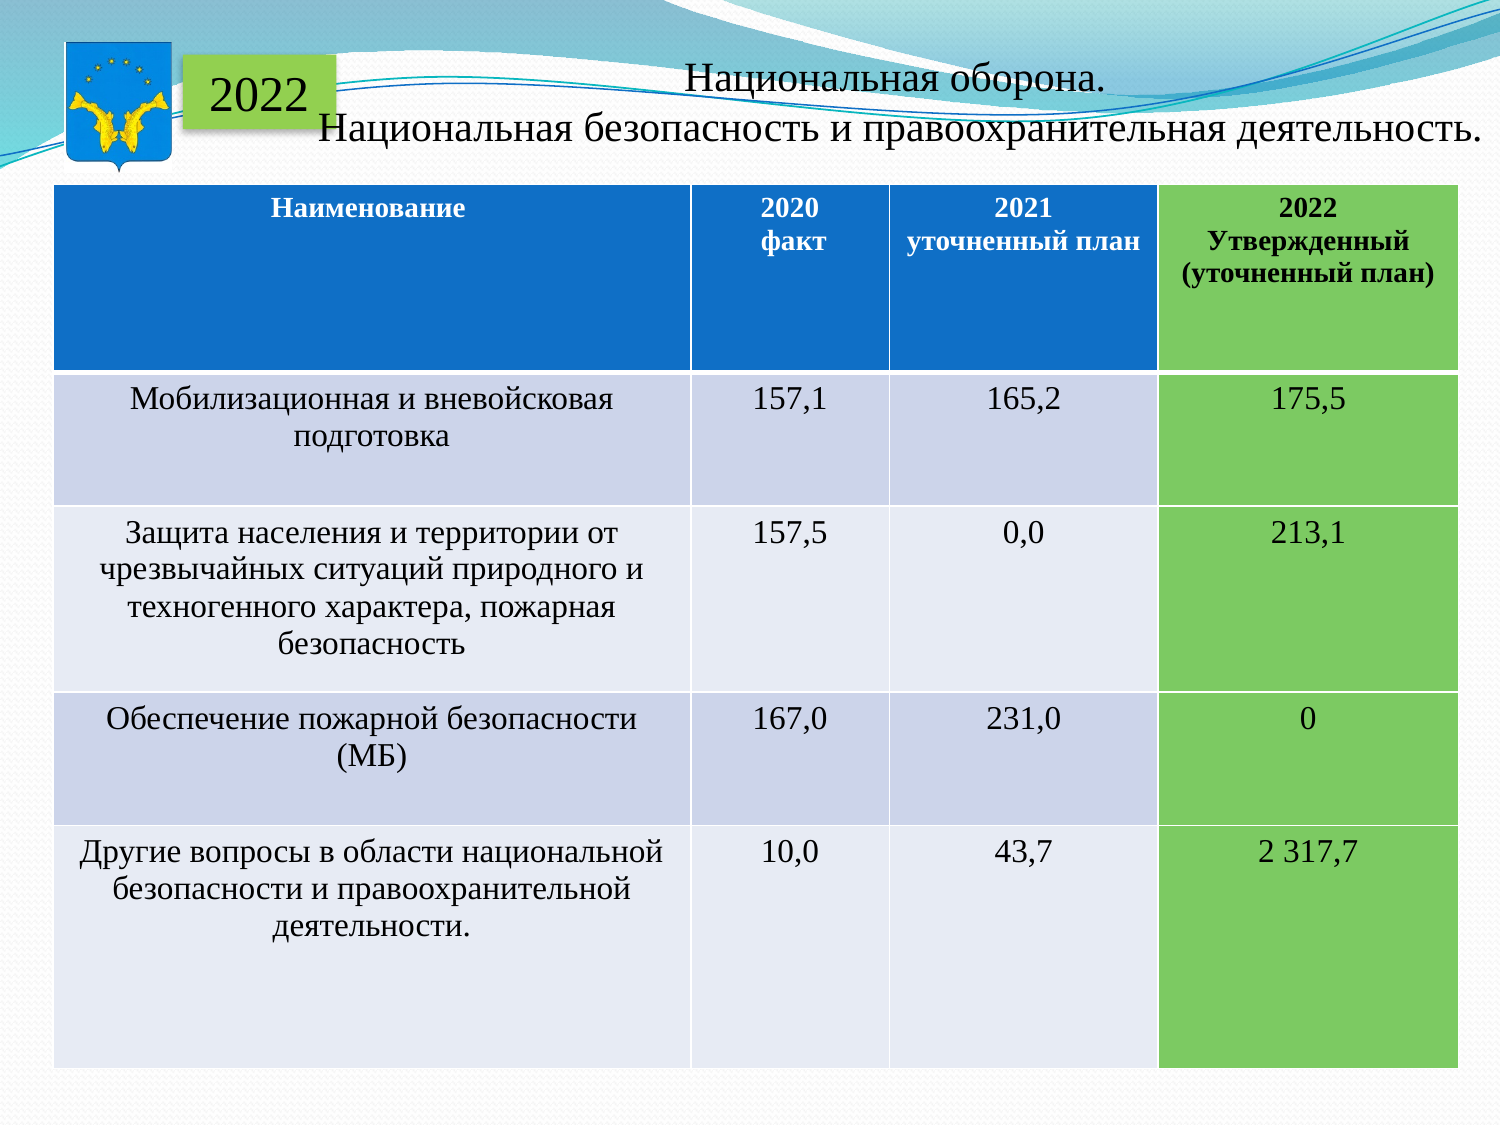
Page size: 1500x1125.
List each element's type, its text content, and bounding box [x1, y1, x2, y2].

text_box 2022 [182, 54, 301, 130]
table_cell 10,0 [692, 826, 889, 1068]
table_cell 43,7 [890, 826, 1157, 1068]
table_cell 231,0 [890, 693, 1157, 825]
text_box Национальная оборона. Национальная безопасность и правоохранительная деятельность. [301, 42, 1500, 158]
table_cell 157,5 [692, 507, 889, 691]
table_cell Другие вопросы в области национальной безопасности и правоохранительной деятельности. [54, 826, 690, 1068]
picture [64, 42, 172, 173]
table_cell 167,0 [692, 693, 889, 825]
table_cell Обеспечение пожарной безопасности (МБ) [54, 693, 690, 825]
table_cell 2 317,7 [1159, 826, 1458, 1068]
table_cell Защита населения и территории от чрезвычайных ситуаций природного и техногенного характера, пожарная безопасность [54, 507, 690, 691]
table_cell 175,5 [1159, 375, 1458, 505]
table_cell 0 [1159, 693, 1458, 825]
table_header 2021 уточненный план [890, 185, 1157, 370]
table_cell 165,2 [890, 375, 1157, 505]
table_cell 213,1 [1159, 507, 1458, 691]
table_cell 157,1 [692, 375, 889, 505]
table_cell Мобилизационная и вневойсковая подготовка [54, 375, 690, 505]
table_header 2022 Утвержденный (уточненный план) [1159, 185, 1458, 370]
table_header 2020 факт [692, 185, 889, 370]
table_header Наименование [54, 185, 690, 370]
table_cell 0,0 [890, 507, 1157, 691]
